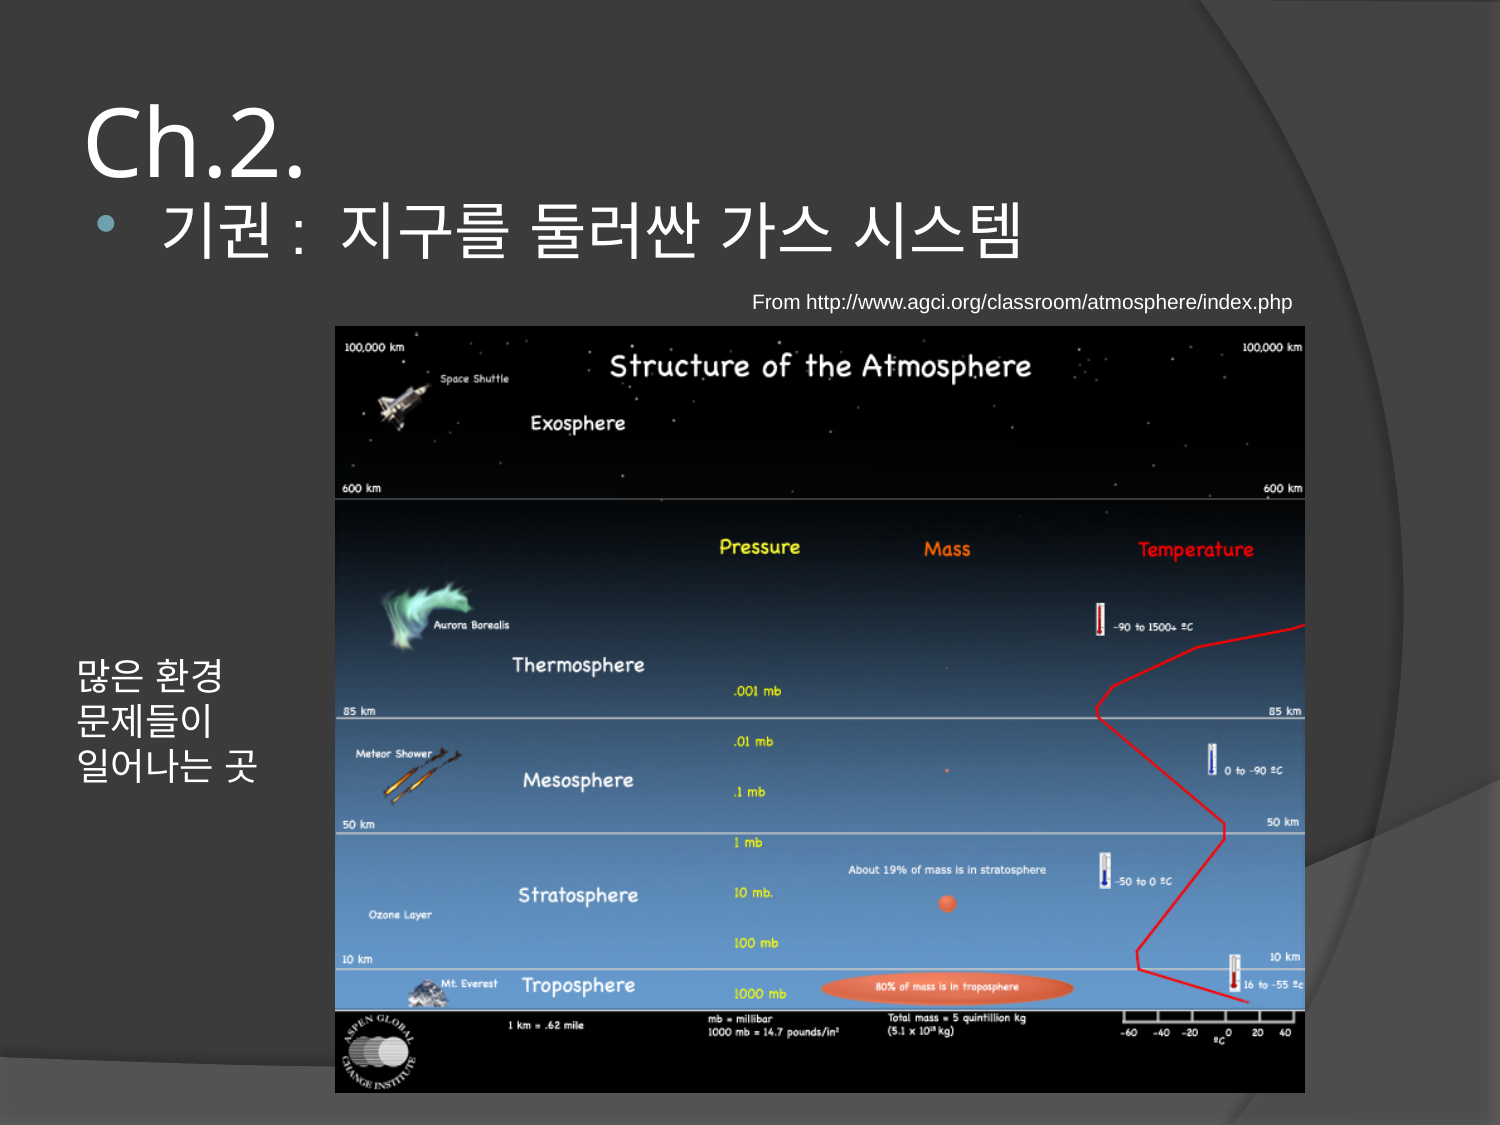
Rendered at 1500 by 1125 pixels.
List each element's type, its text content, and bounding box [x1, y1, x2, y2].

text_box From http://www.agci.org/classroom/atmosphere/index.php [737, 281, 1317, 322]
text_box 많은 환경 문제들이 일어나는 곳 [61, 645, 275, 795]
picture [335, 325, 1305, 1093]
title Ch.2. [75, 45, 1300, 233]
list 기권: 지구를 둘러싼 가스 시스템 [76, 184, 1302, 927]
